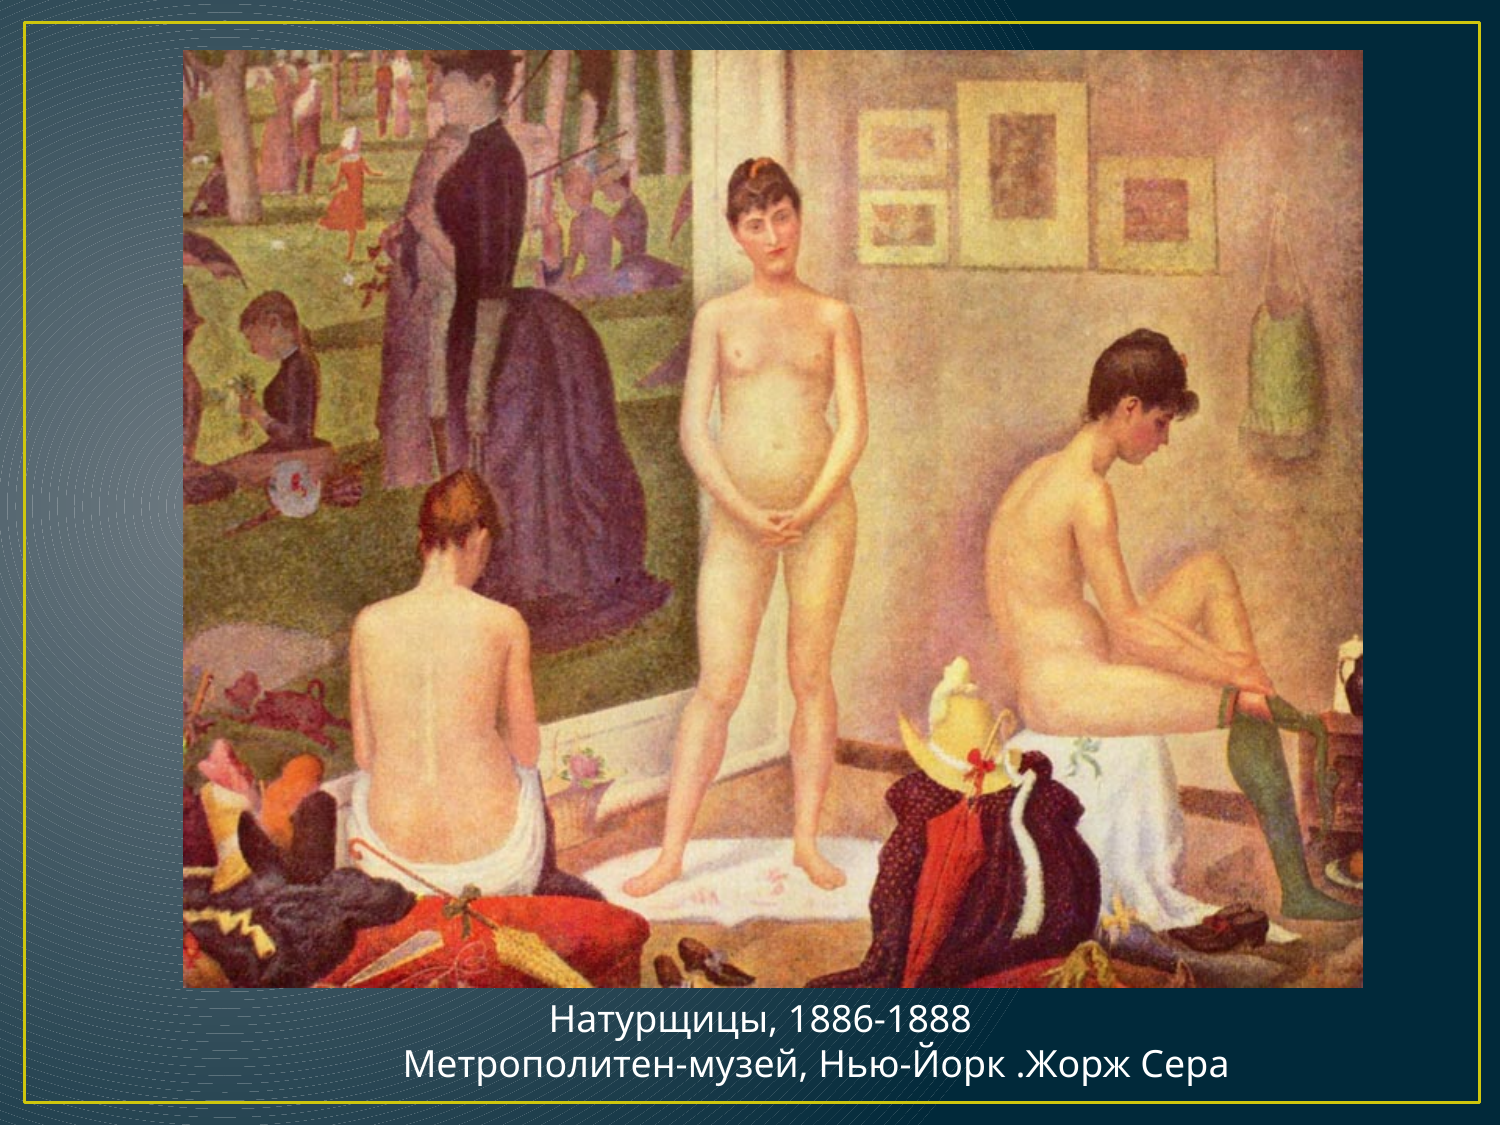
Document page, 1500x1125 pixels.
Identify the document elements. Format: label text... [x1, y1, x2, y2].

text_box Натурщицы, 1886-1888 Метрополитен-музей, Нью-Йорк .Жорж Сера [182, 998, 1363, 1093]
picture [182, 44, 1362, 988]
